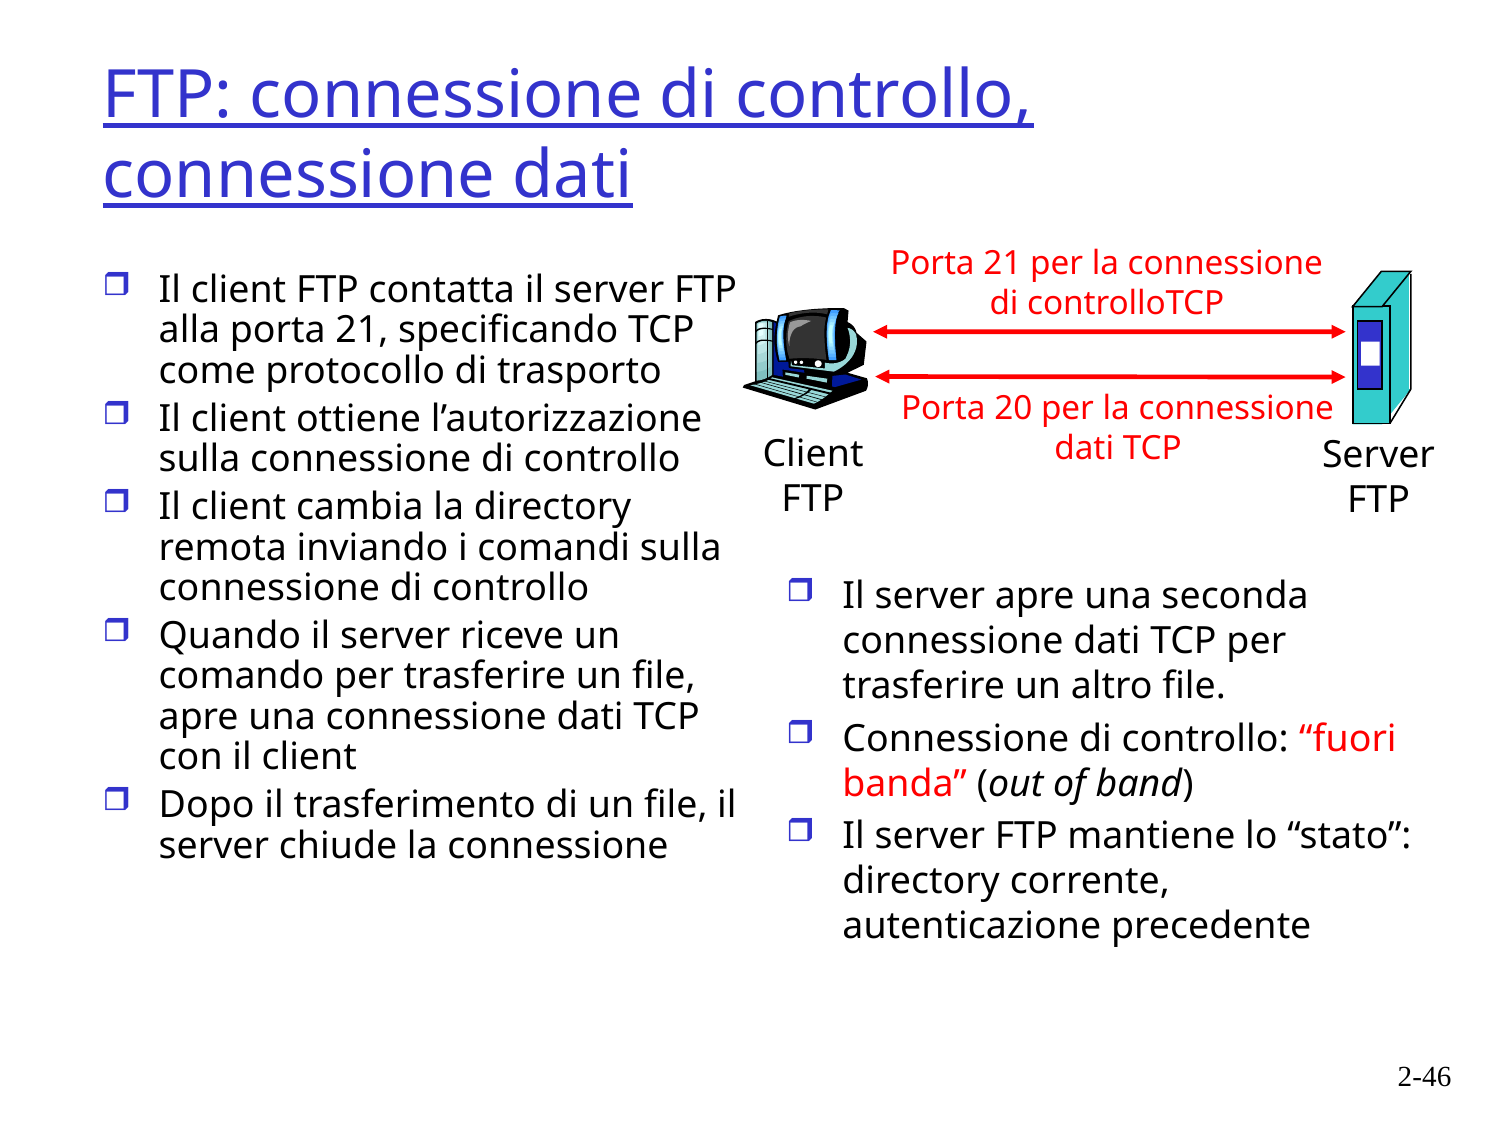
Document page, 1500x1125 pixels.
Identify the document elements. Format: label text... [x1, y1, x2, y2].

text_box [742, 306, 871, 410]
text_box [876, 325, 1346, 338]
text_box Client FTP [747, 421, 879, 527]
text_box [1352, 271, 1412, 425]
list Il client FTP contatta il server FTP alla porta 21, specificando TCP come protocollo di trasporto Il client ottiene l’autorizzazione sulla connessione di controllo Il client cambia la directory remota inviando i comandi sulla connessione di controllo Quando il server riceve un comando per trasferire un file, apre una connessione dati TCP con il client Dopo il trasferimento di un file, il server chiude la connessione [87, 262, 755, 1026]
title FTP: connessione di controllo, connessione dati [87, 37, 1363, 226]
text_box Porta 20 per la connessione dati TCP [877, 378, 1359, 474]
text_box Porta 21 per la connessione di controlloTCP [870, 239, 1344, 324]
text_box Il server apre una seconda connessione dati TCP per trasferire un altro file. Connessione di controllo: “fuori banda” (out of band) Il server FTP mantiene lo “stato”: directory corrente, autenticazione precedente [771, 563, 1439, 1046]
slide_number 2-46 [1362, 1049, 1467, 1125]
text_box [876, 370, 1346, 378]
text_box Server FTP [1307, 422, 1450, 528]
